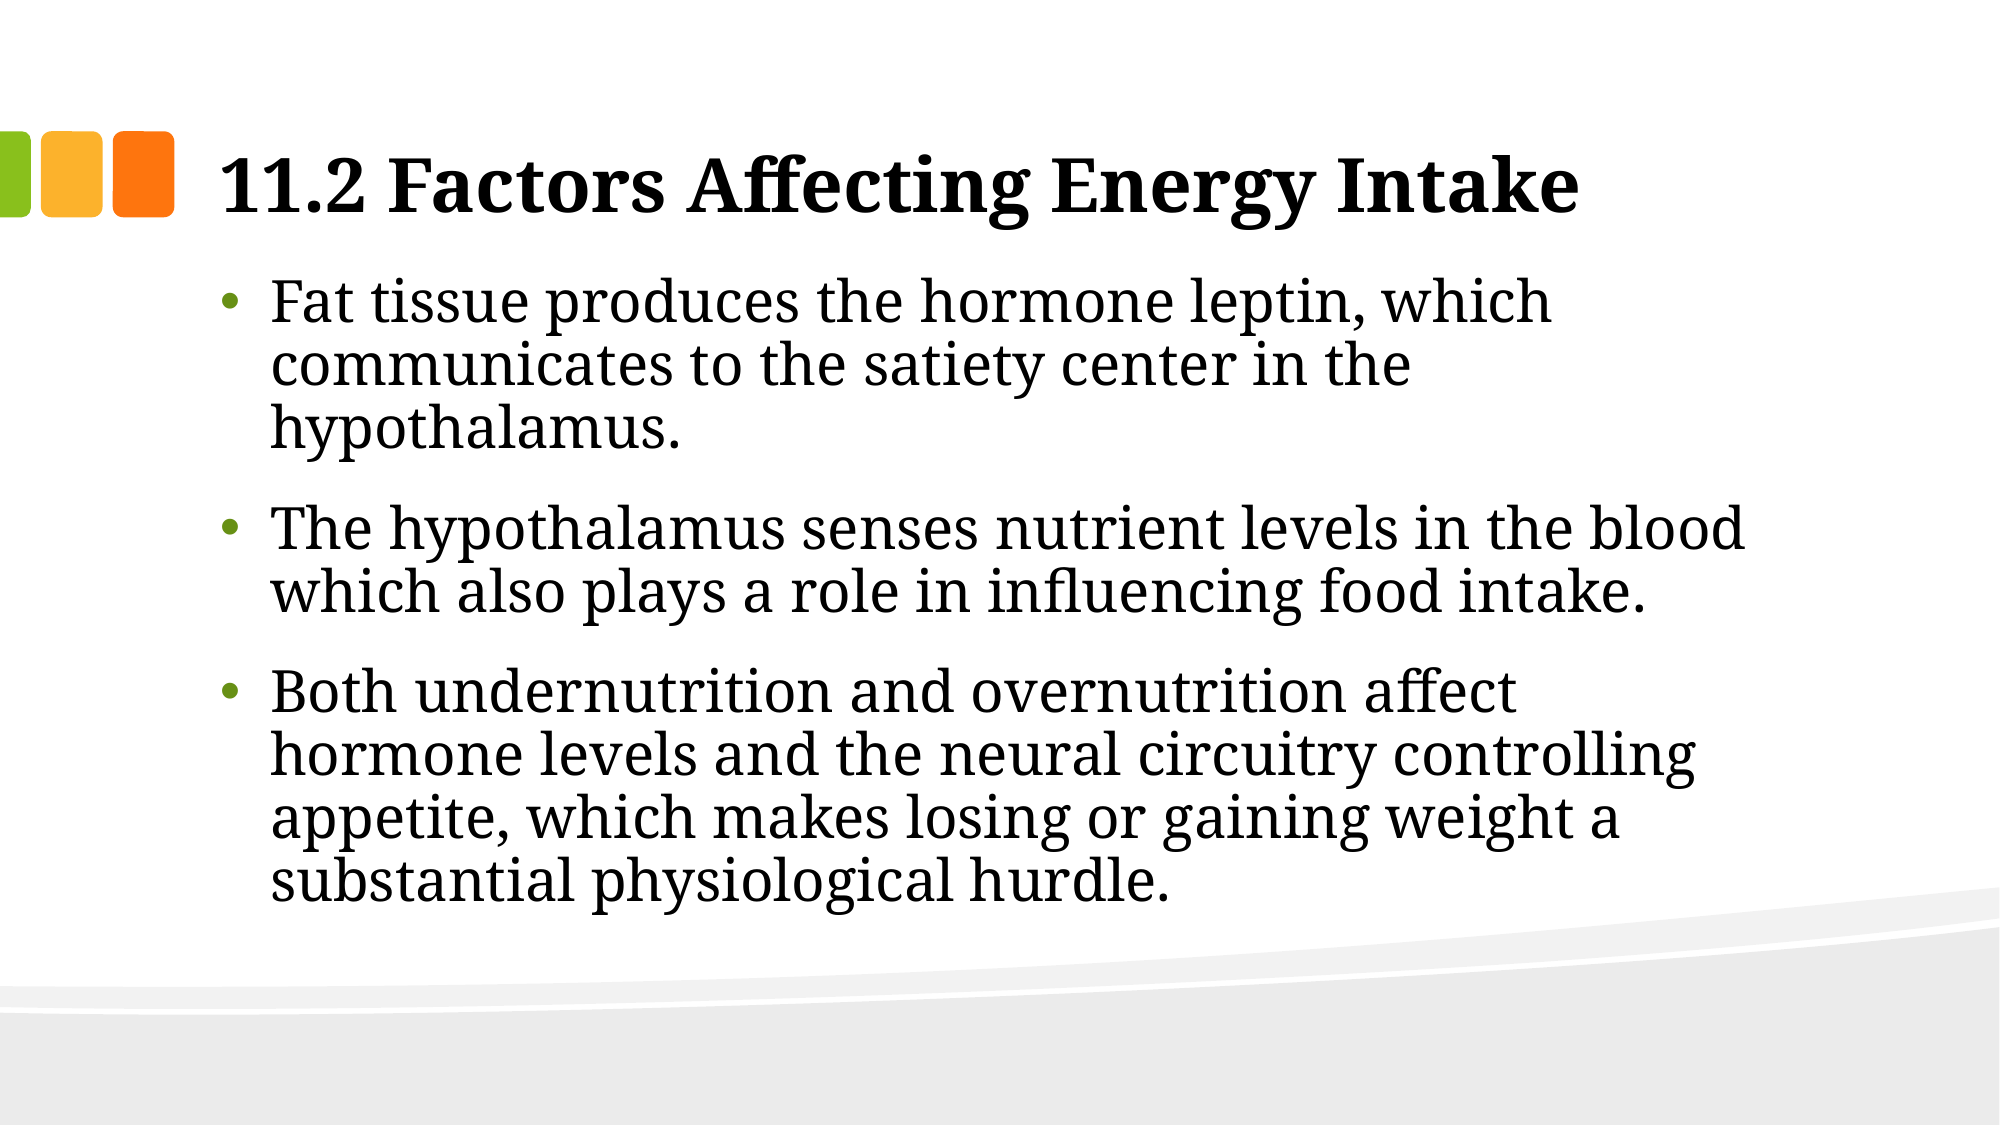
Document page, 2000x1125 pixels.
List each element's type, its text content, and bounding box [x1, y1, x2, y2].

title 11.2 Factors Affecting Energy Intake [199, 24, 1800, 238]
list Fat tissue produces the hormone leptin, which communicates to the satiety center in the hypothalamus. The hypothalamus senses nutrient levels in the blood which also plays a role in influencing food intake. Both undernutrition and overnutrition affect hormone levels and the neural circuitry controlling appetite, which makes losing or gaining weight a substantial physiological hurdle. [199, 262, 1800, 1013]
